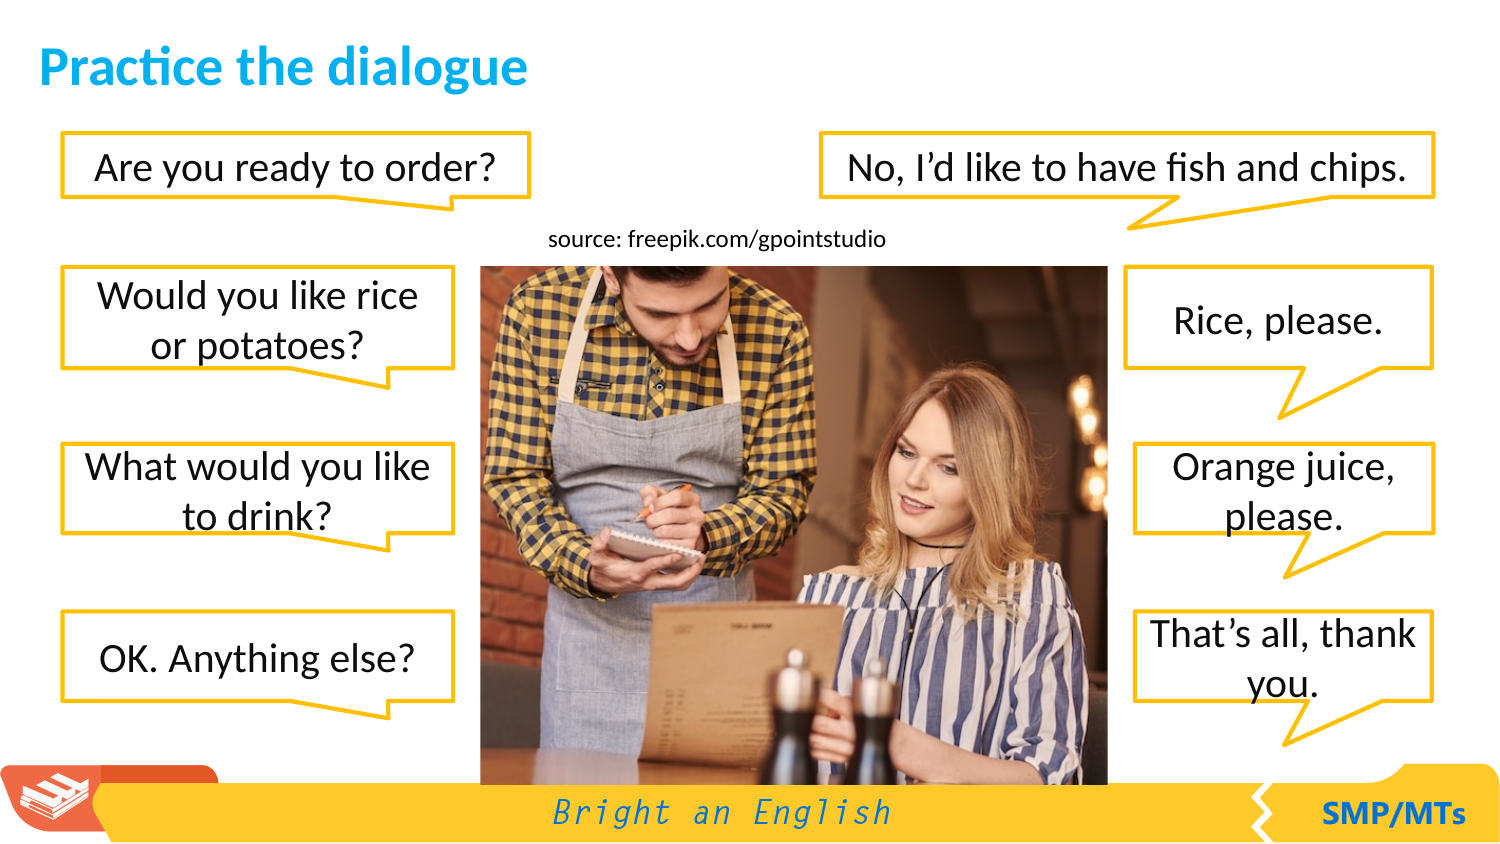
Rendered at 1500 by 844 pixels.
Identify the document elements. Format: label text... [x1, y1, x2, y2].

text_box No, I’d like to have fish and chips. [818, 131, 1436, 214]
text_box OK. Anything else? [60, 609, 456, 721]
text_box Orange juice, please. [1132, 441, 1436, 580]
text_box Practice the dialogue [24, 21, 613, 97]
text_box What would you like to drink? [60, 441, 456, 553]
text_box That’s all, thank you. [1132, 609, 1434, 748]
text_box Are you ready to order? [60, 131, 532, 212]
text_box source: freepik.com/gpointstudio [533, 214, 1284, 260]
text_box Would you like rice or potatoes? [60, 264, 456, 390]
text_box Rice, please. [1123, 264, 1434, 421]
picture [0, 266, 1500, 844]
